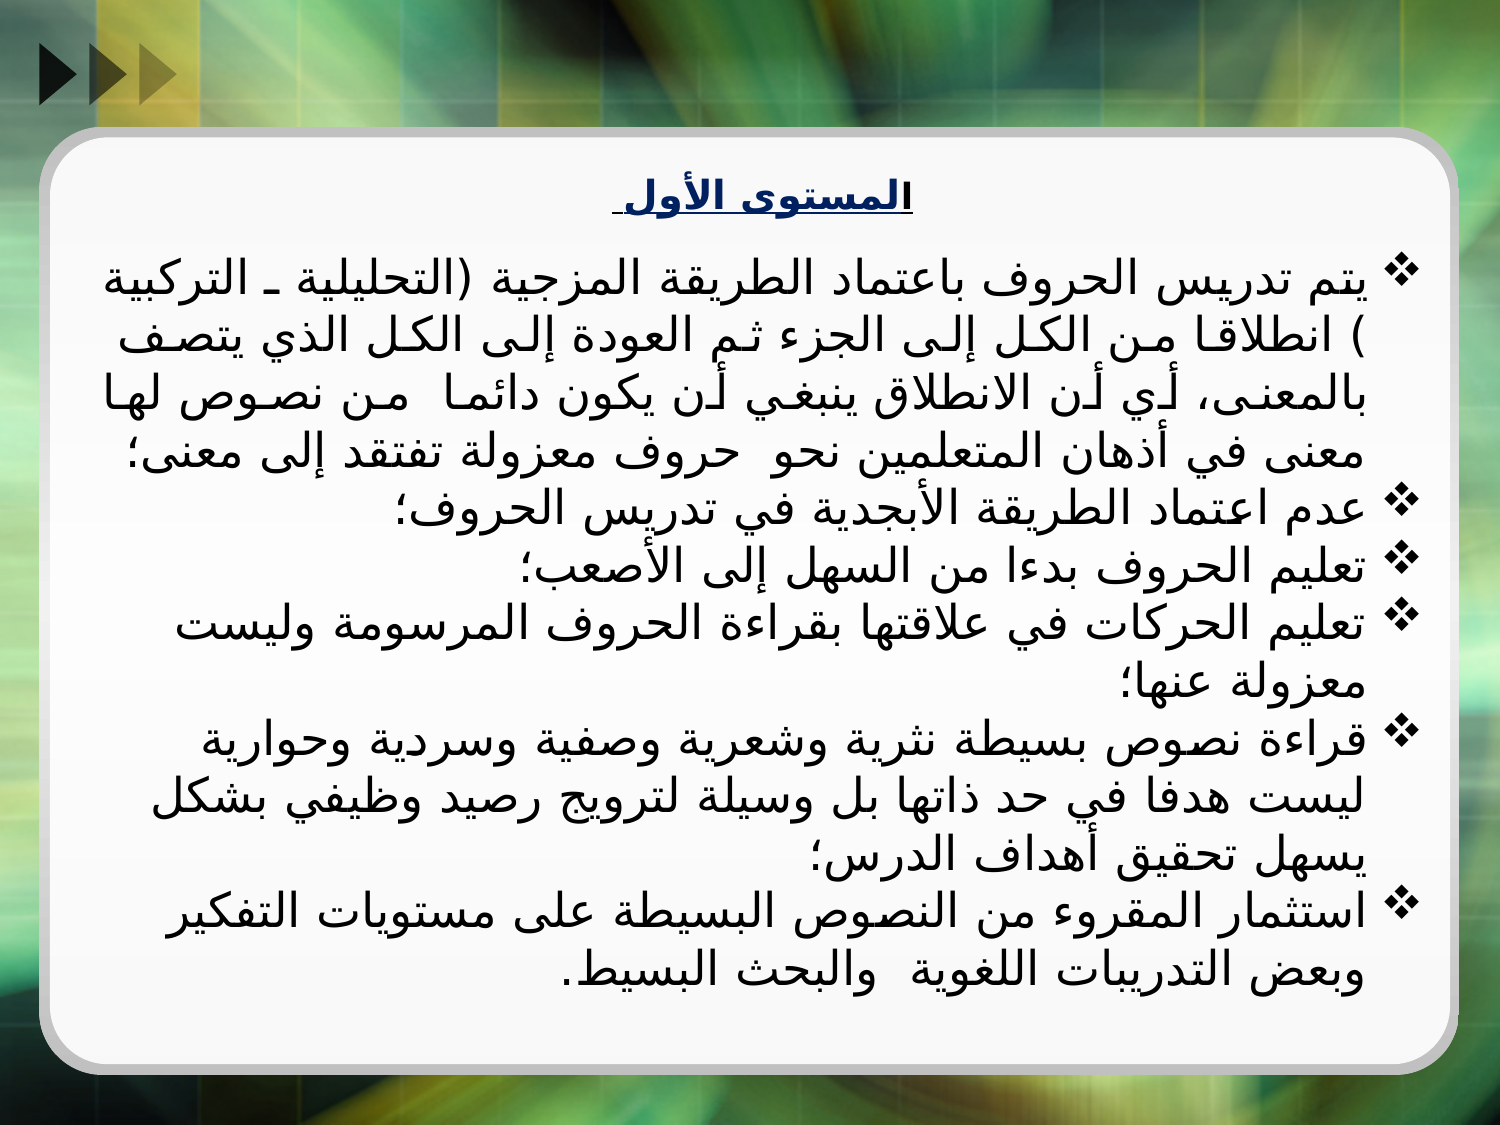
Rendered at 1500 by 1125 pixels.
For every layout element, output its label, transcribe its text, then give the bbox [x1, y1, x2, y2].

picture [0, 0, 1500, 1125]
list المستوى الأول يتم تدريس الحروف باعتماد الطريقة المزجية (التحليلية ـ التركبية ) انطلاقا من الكل إلى الجزء ثم العودة إلى الكل الذي يتصف بالمعنى، أي أن الانطلاق ينبغي أن يكون دائما من نصوص لها معنى في أذهان المتعلمين نحو حروف معزولة تفتقد إلى معنى؛ عدم اعتماد الطريقة الأبجدية في تدريس الحروف؛ تعليم الحروف بدءا من السهل إلى الأصعب؛ تعليم الحركات في علاقتها بقراءة الحروف المرسومة وليست معزولة عنها؛ قراءة نصوص بسيطة نثرية وشعرية وصفية وسردية وحوارية ليست هدفا في حد ذاتها بل وسيلة لترويج رصيد وظيفي بشكل يسهل تحقيق أهداف الدرس؛ استثمار المقروء من النصوص البسيطة على مستويات التفكير وبعض التدريبات اللغوية والبحث البسيط. [87, 174, 1438, 1038]
